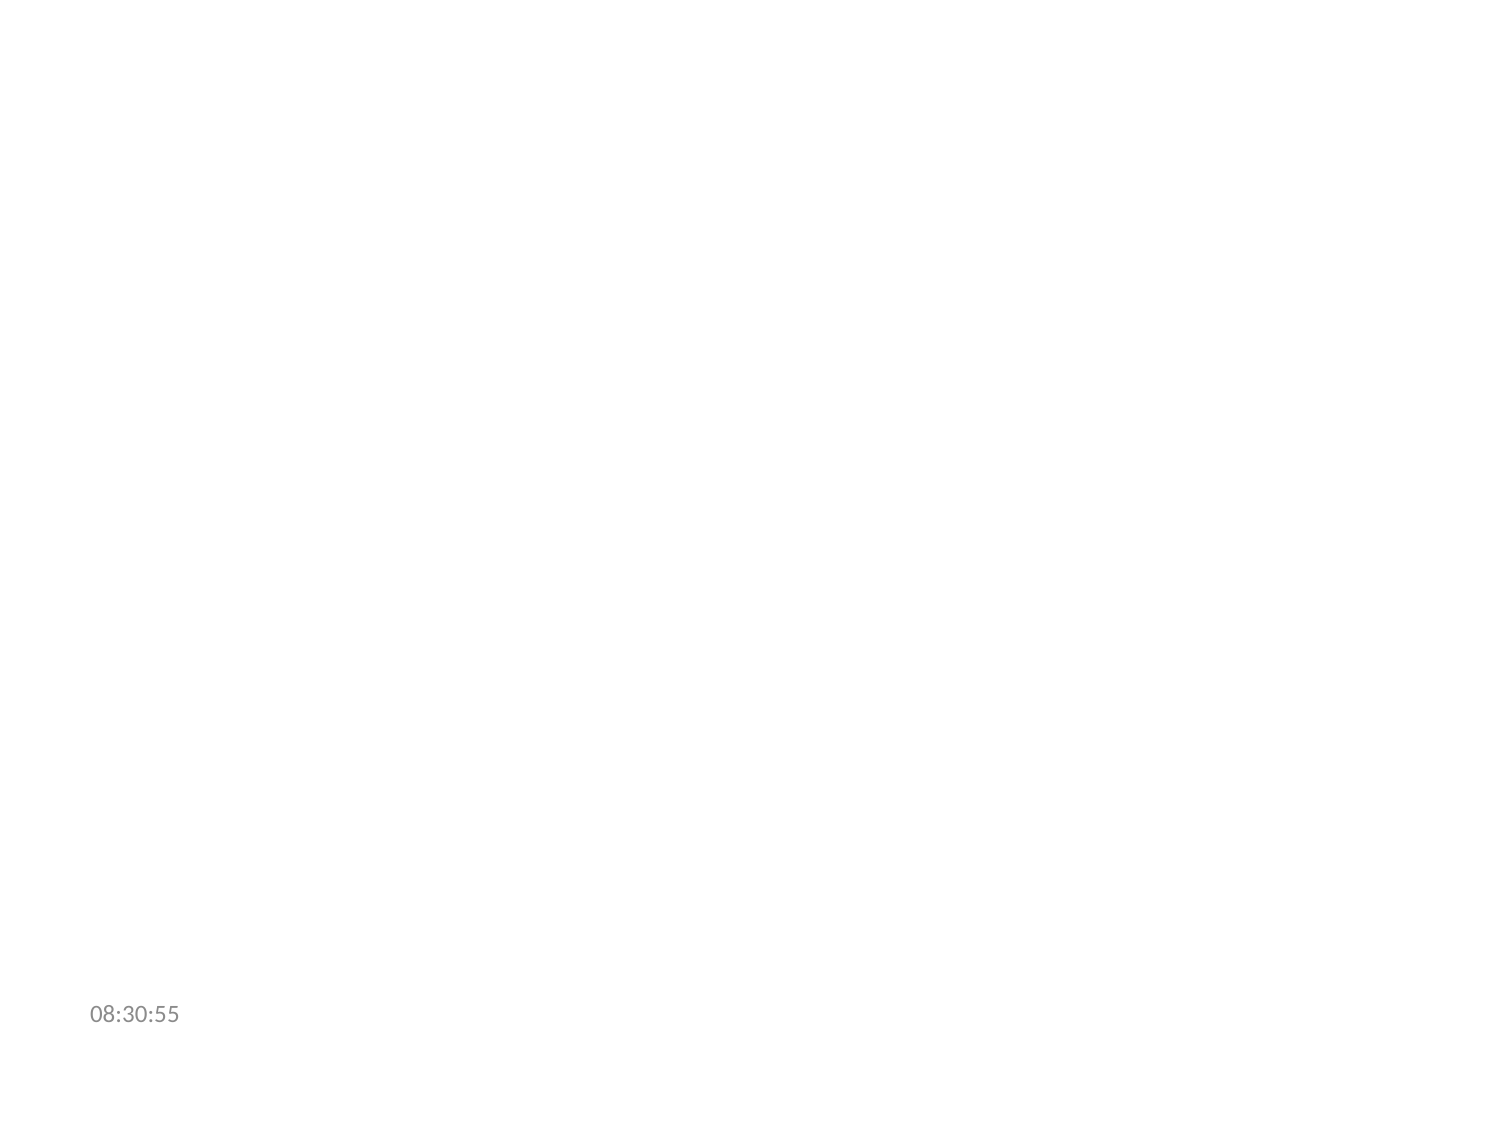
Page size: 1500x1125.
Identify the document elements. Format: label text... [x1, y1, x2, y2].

text_box 15:35:09 [75, 982, 425, 1043]
